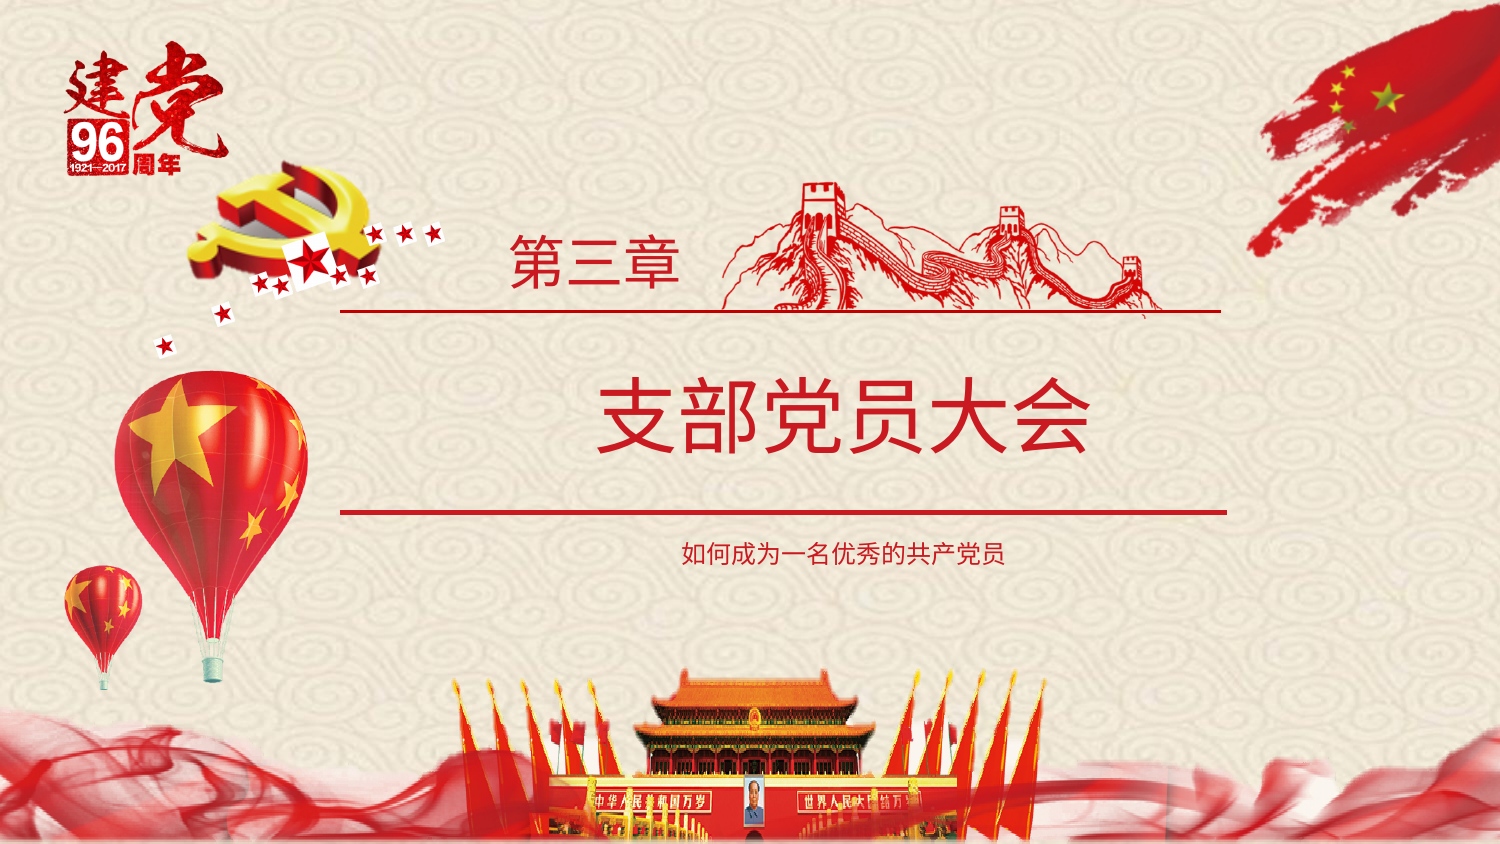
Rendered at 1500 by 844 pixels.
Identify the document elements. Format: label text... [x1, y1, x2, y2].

text_box 如何成为一名优秀的共产党员 [666, 530, 1022, 576]
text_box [140, 141, 449, 310]
picture [0, 0, 1500, 844]
text_box 支部党员大会 [379, 358, 1310, 470]
text_box 第三章 [449, 220, 713, 302]
